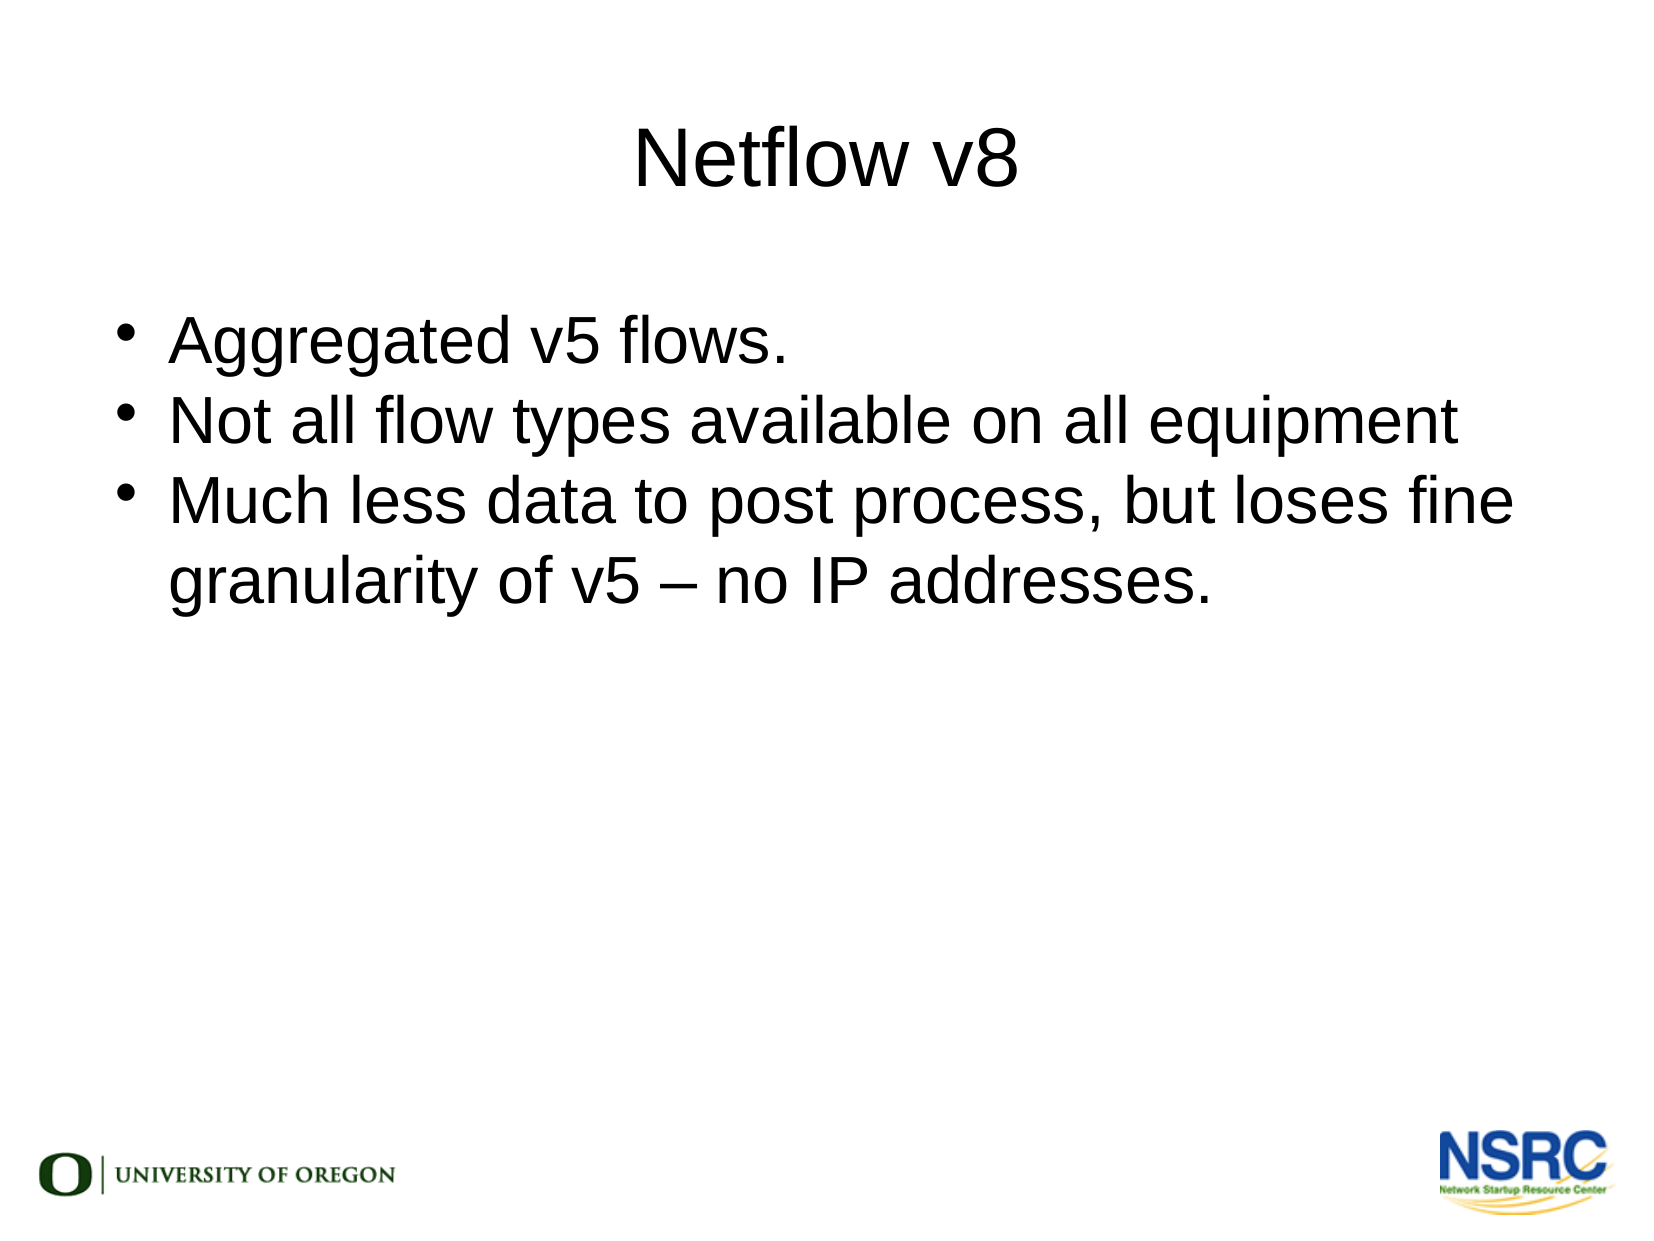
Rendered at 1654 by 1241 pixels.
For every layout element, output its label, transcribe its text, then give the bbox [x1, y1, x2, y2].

text_box Aggregated v5 flows. Not all flow types available on all equipment Much less data to post process, but loses fine granularity of v5 – no IP addresses. [82, 289, 1571, 1108]
picture [1440, 1130, 1616, 1215]
picture [37, 1151, 397, 1198]
text_box Netflow v8 [82, 49, 1571, 257]
